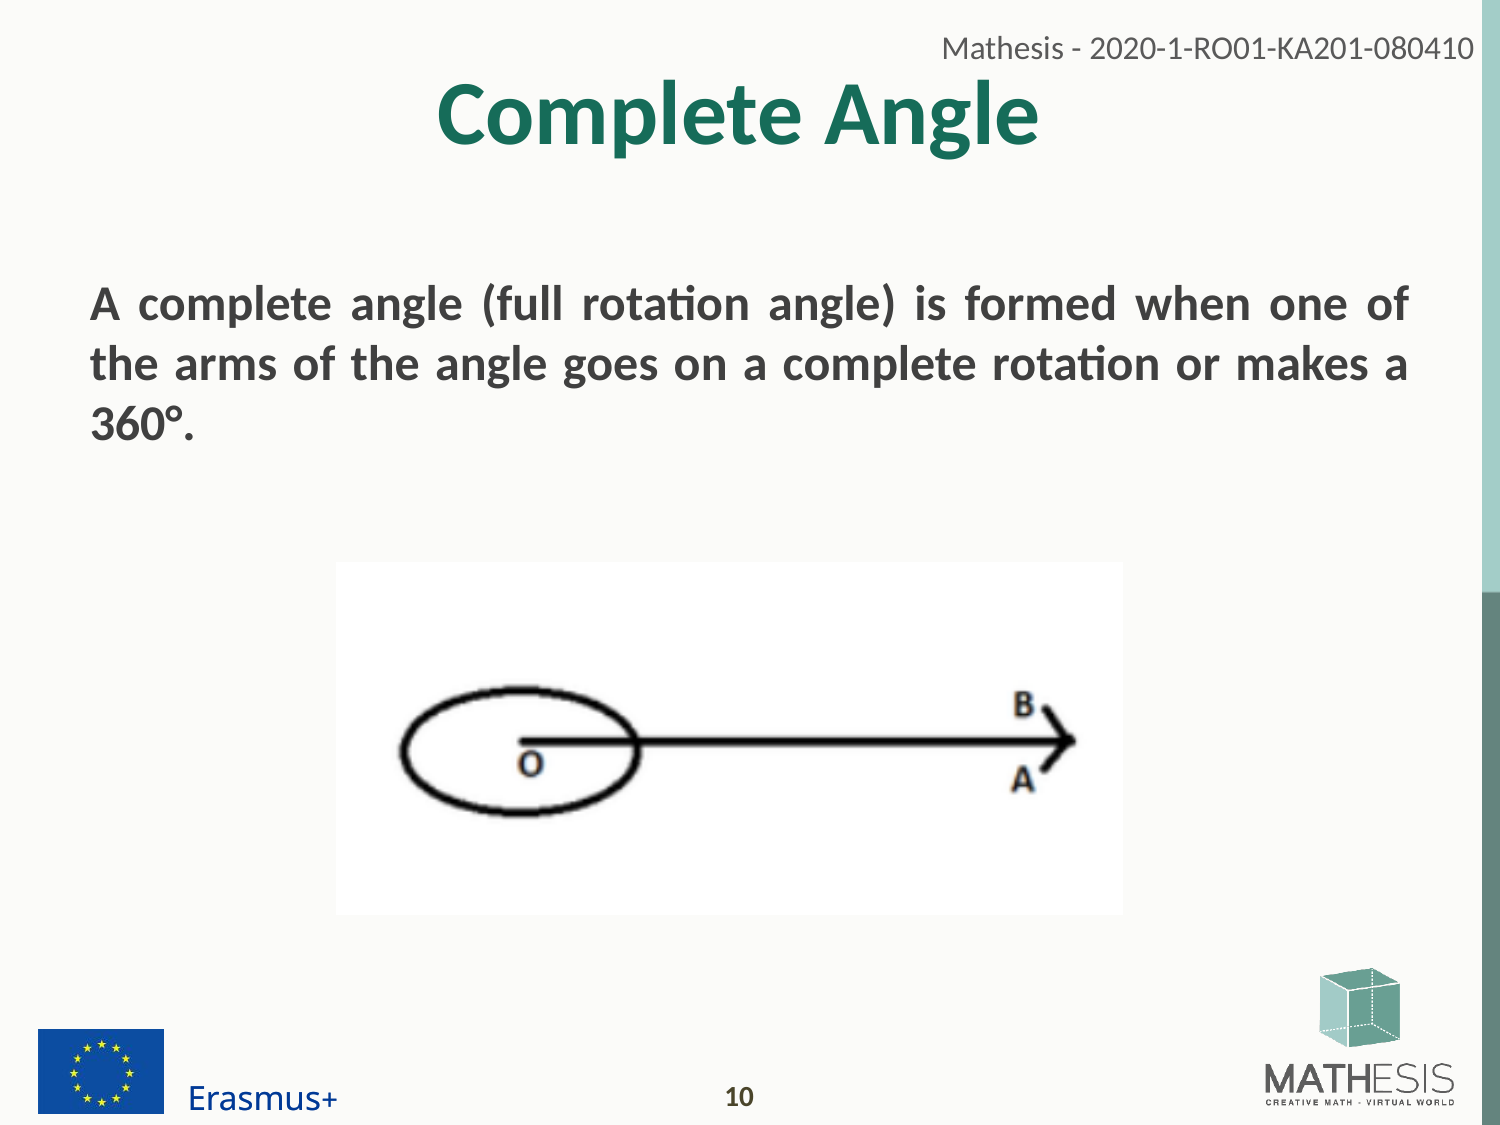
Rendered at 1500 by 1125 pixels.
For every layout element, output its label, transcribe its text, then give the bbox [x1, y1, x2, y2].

picture [336, 562, 1123, 915]
picture [38, 1029, 164, 1114]
list A complete angle (full rotation angle) is formed when one of the arms of the angle goes on a complete rotation or makes a 360°. [75, 262, 1425, 1005]
title Complete Angle [75, 45, 1425, 233]
